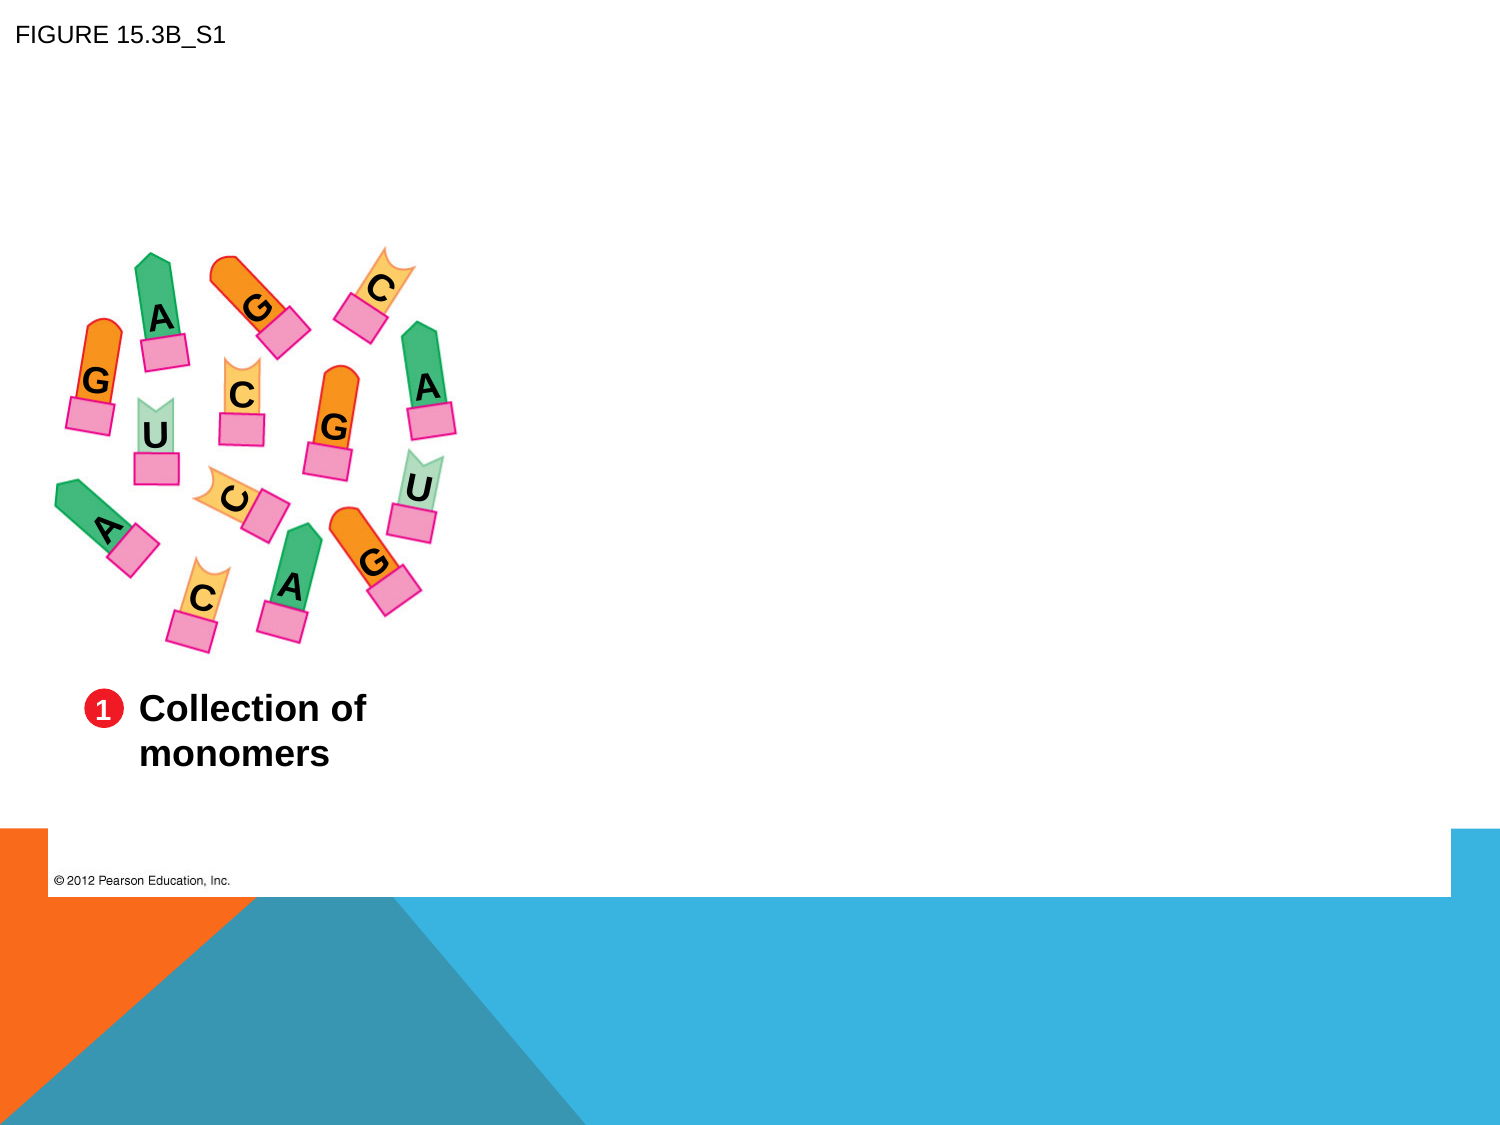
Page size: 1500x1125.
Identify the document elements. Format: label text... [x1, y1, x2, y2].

title Figure 15.3B_s1 [0, 8, 325, 59]
picture [48, 228, 1452, 897]
